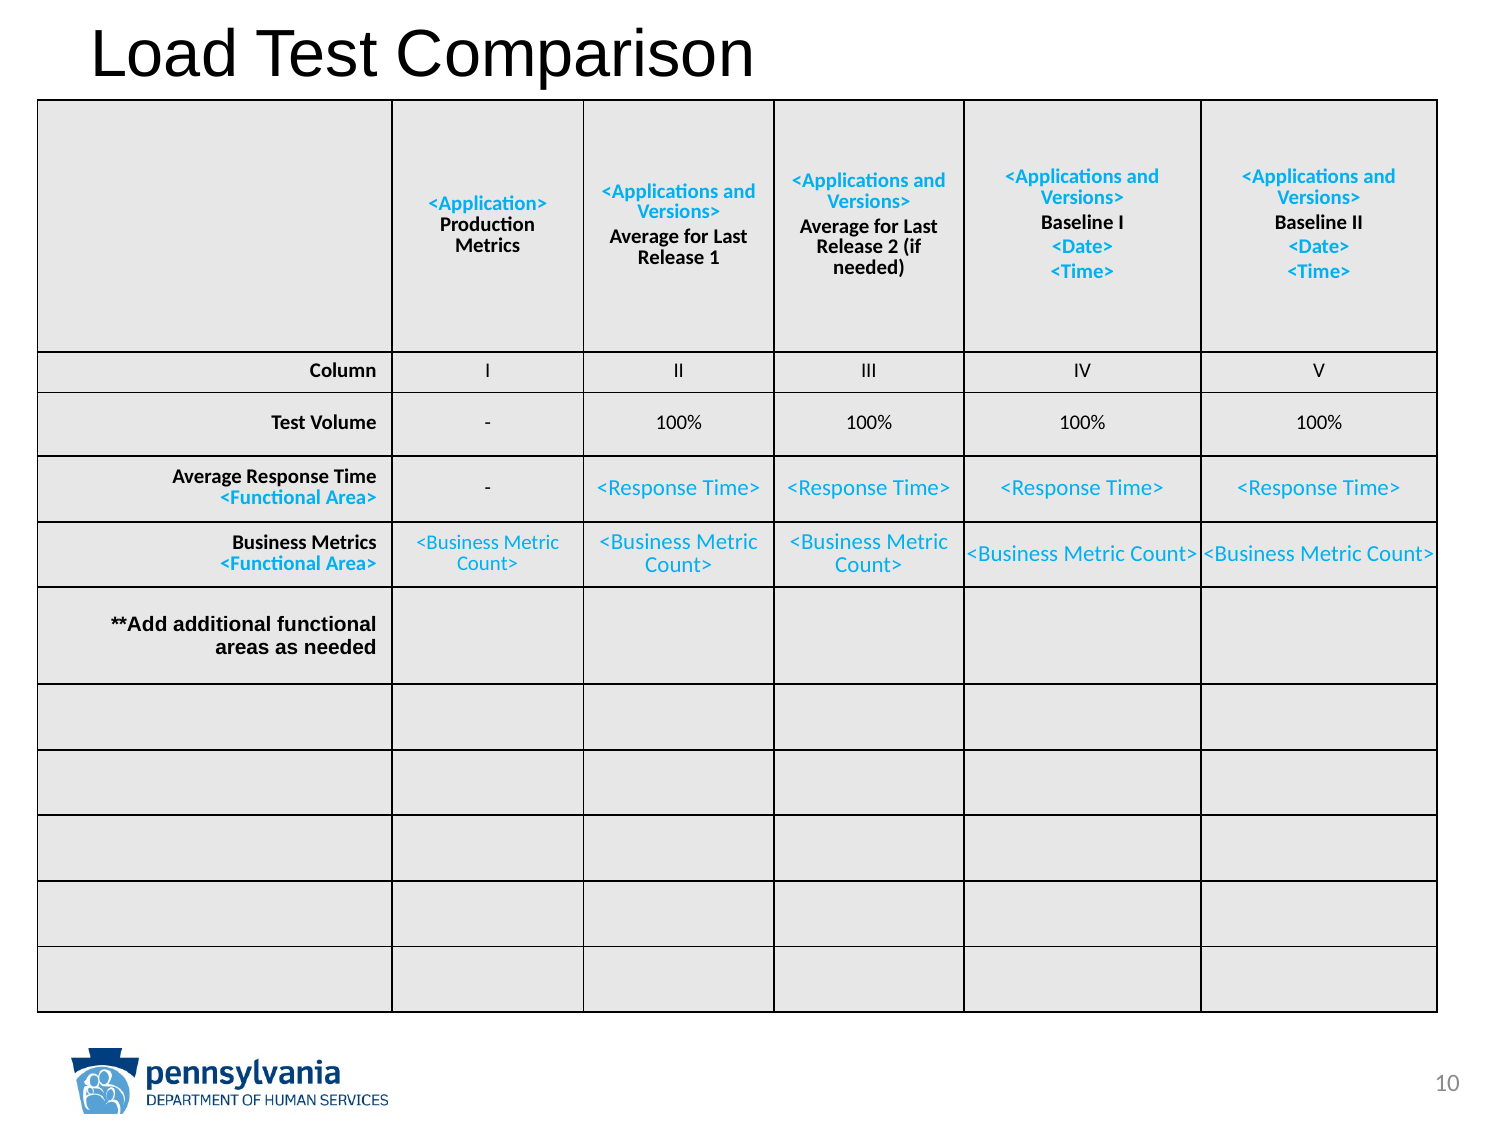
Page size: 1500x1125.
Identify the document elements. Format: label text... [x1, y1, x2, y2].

title Load Test Comparison [75, 24, 1425, 99]
table_cell <Response Time> [775, 457, 963, 521]
table_cell IV [965, 353, 1200, 392]
table_cell <Business Metric Count> [775, 523, 963, 586]
table_cell Business Metrics <Functional Area> [38, 523, 391, 586]
table_cell [393, 685, 583, 749]
table_cell [965, 947, 1200, 1011]
table_cell [775, 751, 963, 814]
table_cell [393, 882, 583, 946]
table_cell [38, 751, 391, 814]
table_cell Column [38, 353, 391, 392]
table_cell <Response Time> [584, 457, 773, 521]
table_cell <Business Metric Count> [584, 523, 773, 586]
table_cell [1202, 588, 1436, 683]
table_cell [775, 947, 963, 1011]
table_cell [38, 882, 391, 946]
table_cell [584, 685, 773, 749]
table_cell [775, 882, 963, 946]
table_cell [965, 588, 1200, 683]
table_header <Applications and Versions> Average for Last Release 2 (if needed) [775, 101, 963, 351]
table_cell [1202, 816, 1436, 880]
table_cell [1202, 882, 1436, 946]
table_cell [584, 882, 773, 946]
table_cell [584, 816, 773, 880]
table_cell [584, 588, 773, 683]
table_cell II [584, 353, 773, 392]
table_cell I [393, 353, 583, 392]
table_header [38, 101, 391, 351]
table_cell <Response Time> [965, 457, 1200, 521]
table_cell 100% [775, 393, 963, 455]
table_header <Applications and Versions> Baseline II <Date> <Time> [1202, 101, 1436, 351]
table_header <Application> Production Metrics [393, 101, 583, 351]
table_cell [775, 816, 963, 880]
table_cell III [775, 353, 963, 392]
table_cell [965, 882, 1200, 946]
table_cell [1202, 685, 1436, 749]
table_cell [393, 816, 583, 880]
table_cell - [393, 457, 583, 521]
table_cell Test Volume [38, 393, 391, 455]
table_cell [38, 685, 391, 749]
table_cell [584, 751, 773, 814]
table_cell [965, 685, 1200, 749]
table_cell [775, 588, 963, 683]
table_cell [584, 947, 773, 1011]
table_cell [38, 816, 391, 880]
table_cell **Add additional functional areas as needed [38, 588, 391, 683]
table_cell <Business Metric Count> [1202, 523, 1436, 586]
table_cell [1202, 947, 1436, 1011]
table_cell [1202, 751, 1436, 814]
table_cell V [1202, 353, 1436, 392]
table_cell [775, 685, 963, 749]
slide_number 10 [1350, 1062, 1475, 1100]
table_cell <Response Time> [1202, 457, 1436, 521]
table_cell 100% [965, 393, 1200, 455]
table_cell [965, 816, 1200, 880]
table_cell - [393, 393, 583, 455]
table_cell 100% [1202, 393, 1436, 455]
table_cell <Business Metric Count> [393, 523, 583, 586]
table_cell [393, 588, 583, 683]
table_header <Applications and Versions> Average for Last Release 1 [584, 101, 773, 351]
table_cell <Business Metric Count> [965, 523, 1200, 586]
table_header <Applications and Versions> Baseline I <Date> <Time> [965, 101, 1200, 351]
table_cell Average Response Time <Functional Area> [38, 457, 391, 521]
table_cell [393, 947, 583, 1011]
picture [71, 1048, 388, 1114]
table_cell [393, 751, 583, 814]
table_cell [965, 751, 1200, 814]
table_cell [38, 947, 391, 1011]
table_cell 100% [584, 393, 773, 455]
